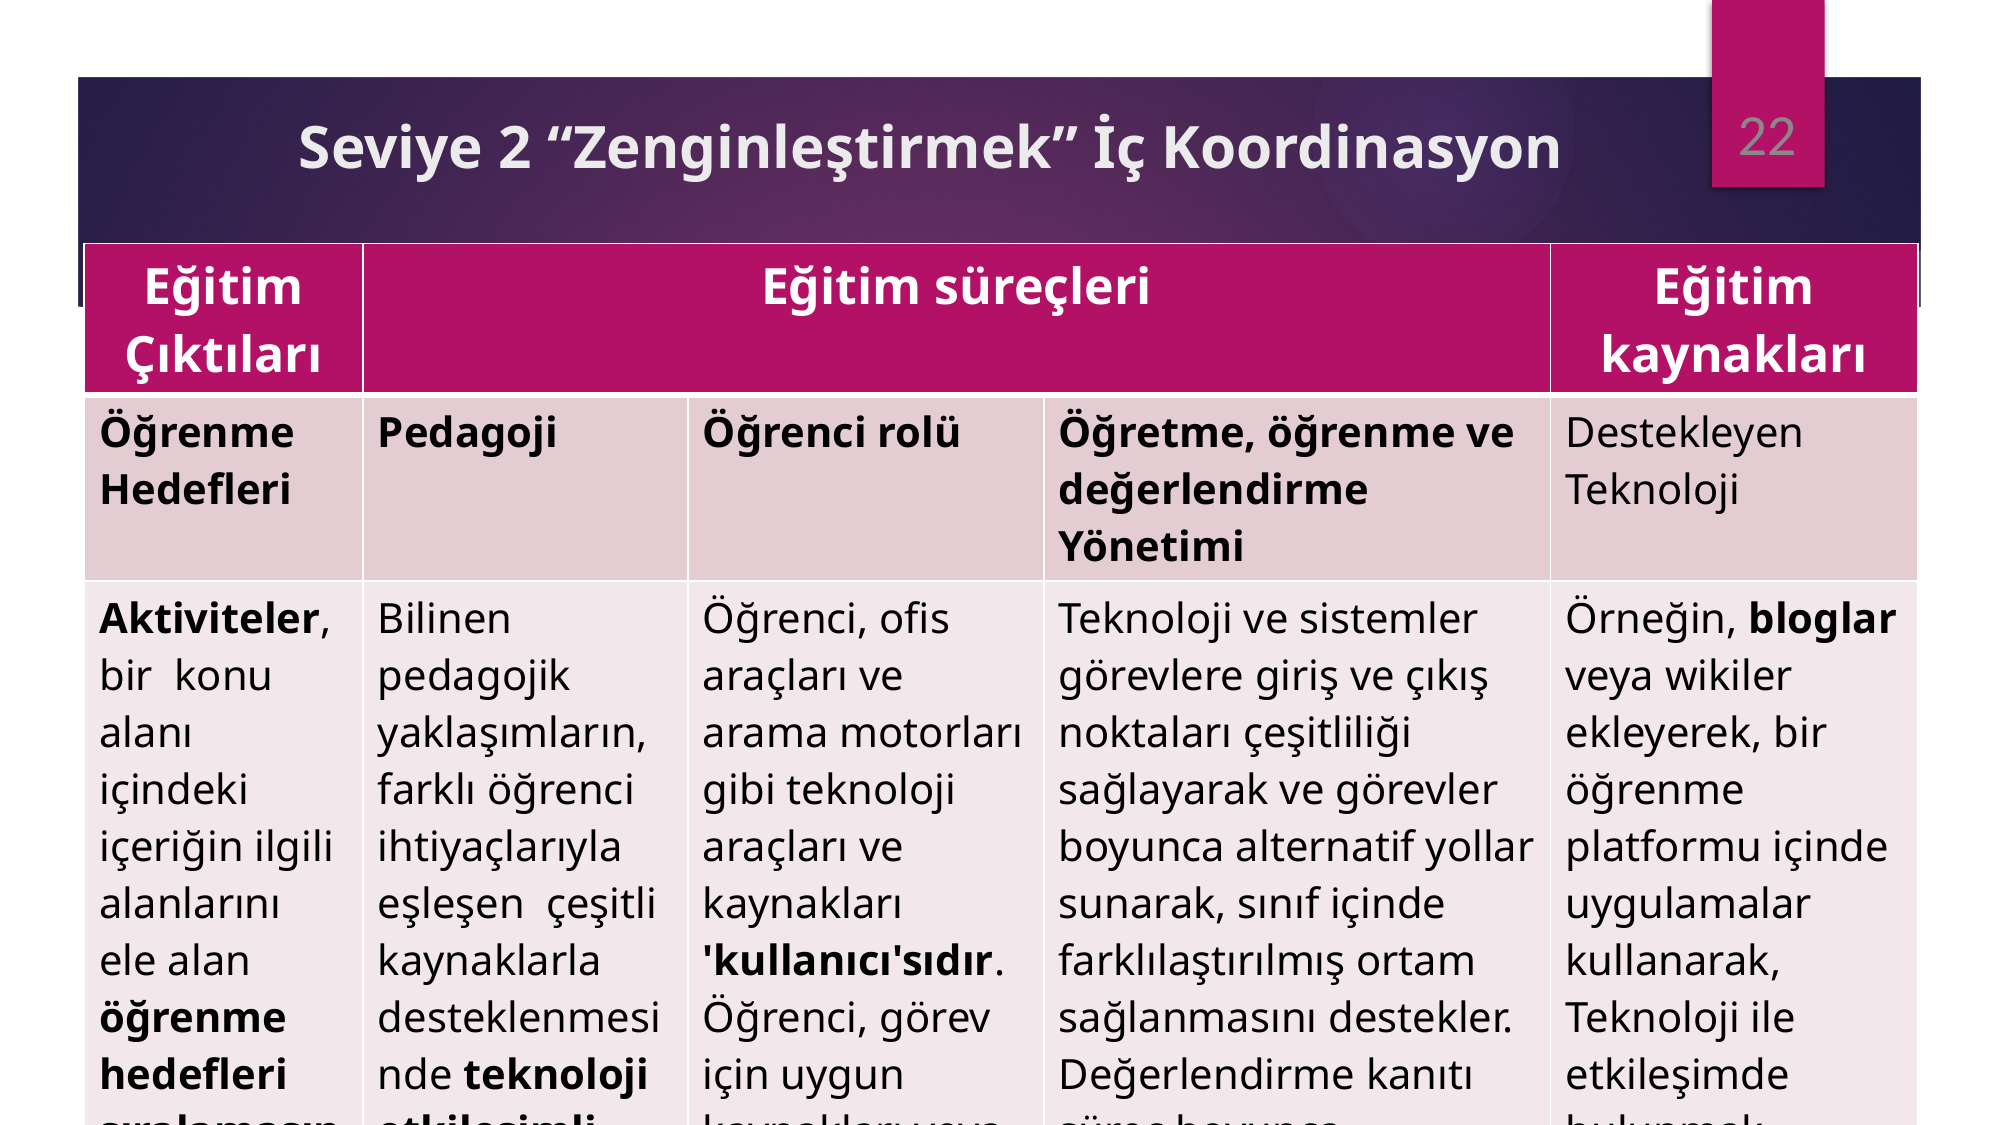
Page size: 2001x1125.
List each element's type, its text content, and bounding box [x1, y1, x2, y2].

table_cell Örneğin, bloglar veya wikiler ekleyerek, bir öğrenme platformu içinde uygulamalar kullanarak, Teknoloji ile etkileşimde bulunmak. [1551, 582, 1917, 1125]
table_cell Öğrenci, ofis araçları ve arama motorları gibi teknoloji araçları ve kaynakları 'kullanıcı'sıdır. Öğrenci, görev için uygun kaynakları veya araçları seçer. [689, 582, 1043, 1125]
table_cell Aktiviteler, bir konu alanı içindeki içeriğin ilgili alanlarını ele alan öğrenme hedefleri sıralamasına hitap eder. [85, 582, 362, 1125]
table_header Eğitim kaynakları [1551, 244, 1917, 392]
table_cell Teknoloji ve sistemler görevlere giriş ve çıkış noktaları çeşitliliği sağlayarak ve görevler boyunca alternatif yollar sunarak, sınıf içinde farklılaştırılmış ortam sağlanmasını destekler. Değerlendirme kanıtı süreç boyunca oluşturulur. [1045, 582, 1550, 1125]
table_cell Öğretme, öğrenme ve değerlendirme Yönetimi [1045, 398, 1550, 580]
table_header Eğitim süreçleri [364, 244, 1550, 392]
table_cell Pedagoji [364, 398, 687, 580]
slide_number 22 [1698, 48, 1836, 175]
table_cell Bilinen pedagojik yaklaşımların, farklı öğrenci ihtiyaçlarıyla eşleşen çeşitli kaynaklarla desteklenmesinde teknoloji etkileşimli kullanılır. [364, 582, 687, 1125]
table_cell Öğrenci rolü [689, 398, 1043, 580]
table_cell Öğrenme Hedefleri [85, 398, 362, 580]
table_cell Destekleyen Teknoloji [1551, 398, 1917, 580]
title Seviye 2 “Zenginleştirmek” İç Koordinasyon [186, 82, 1677, 209]
table_header Eğitim Çıktıları [85, 244, 362, 392]
